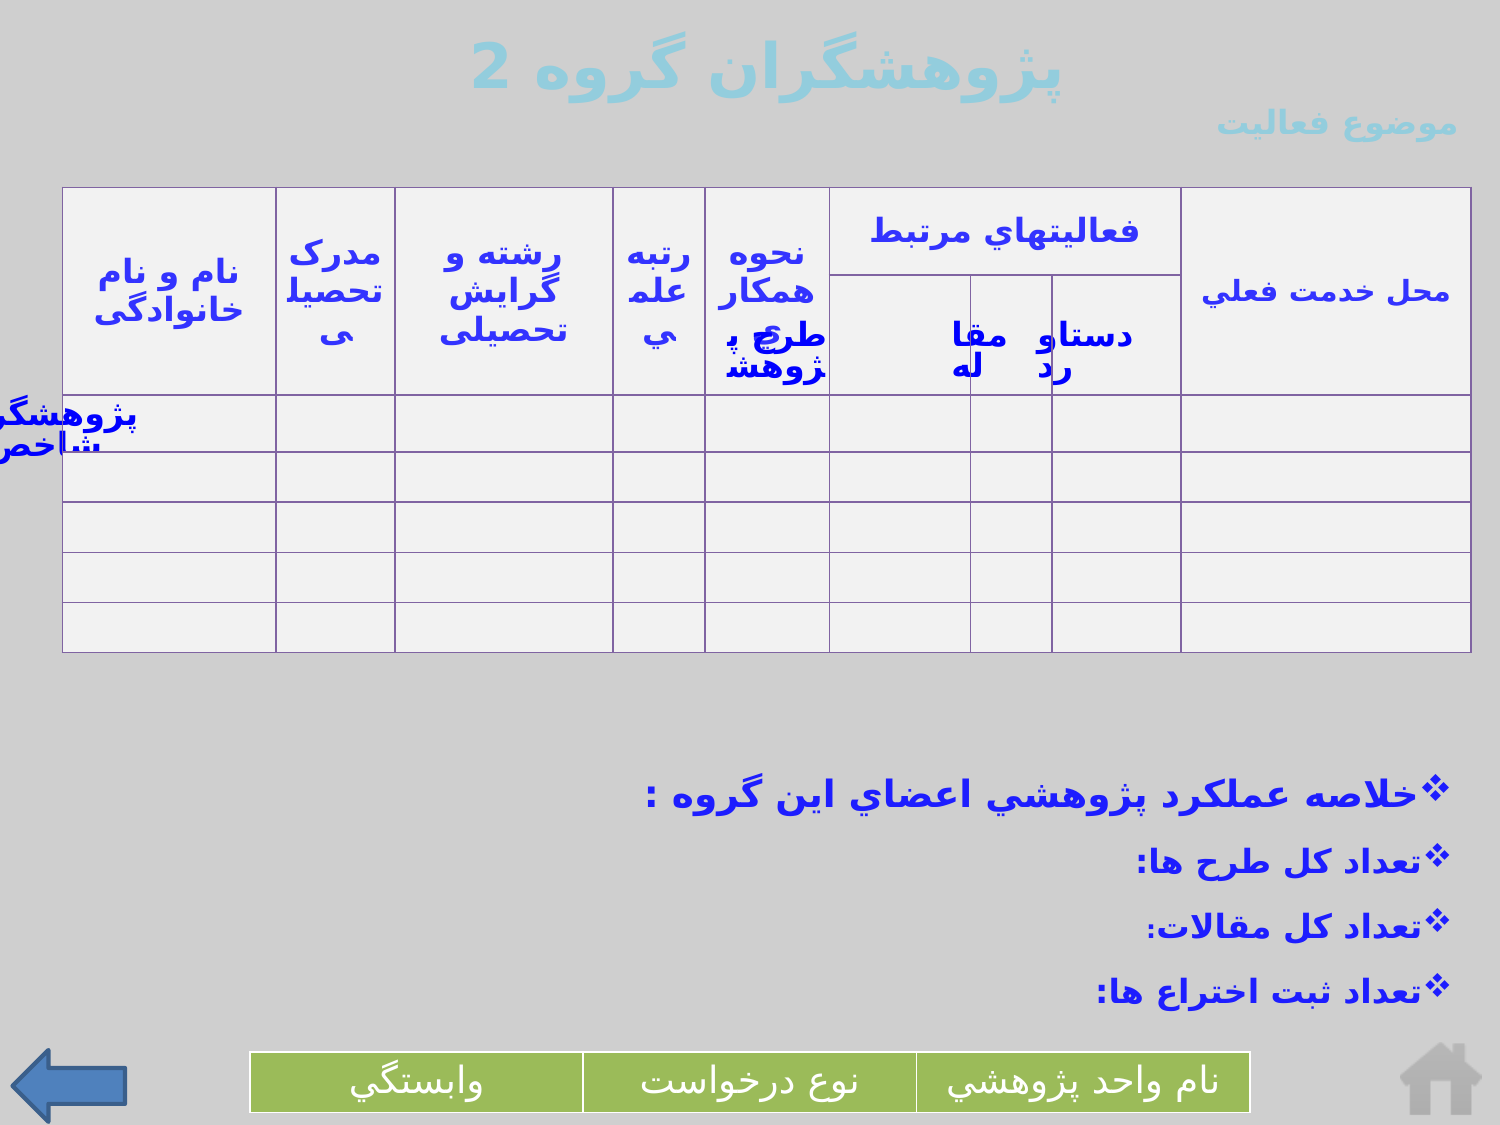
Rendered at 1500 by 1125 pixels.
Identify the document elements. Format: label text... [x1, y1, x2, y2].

table_cell [63, 503, 275, 552]
table_cell [830, 396, 970, 451]
table_cell [706, 553, 829, 602]
table_cell [971, 396, 1051, 451]
table_cell مقاله [971, 276, 1051, 394]
table_cell [1182, 396, 1470, 451]
text_box [0, 0, 1500, 1125]
table_cell [830, 553, 970, 602]
table_cell [277, 453, 394, 501]
table_cell [971, 603, 1051, 652]
table_cell [1053, 603, 1180, 652]
table_cell [706, 396, 829, 451]
table_cell [971, 503, 1051, 552]
table_cell [277, 503, 394, 552]
table_cell [614, 503, 704, 552]
table_header وابستگي [251, 1053, 582, 1112]
table_cell [396, 603, 612, 652]
table_header مدرک تحصیلی [277, 188, 394, 394]
table_header رتبه علمي [614, 188, 704, 394]
table_cell [706, 453, 829, 501]
table_cell [396, 396, 612, 451]
table_cell [1182, 553, 1470, 602]
table_cell [830, 503, 970, 552]
table_header رشته و گرایش تحصیلی [396, 188, 612, 394]
table_cell [396, 503, 612, 552]
table_cell [1182, 603, 1470, 652]
table_header محل خدمت فعلي [1182, 188, 1470, 394]
picture [1399, 1037, 1482, 1119]
table_cell [614, 396, 704, 451]
table_cell پژوهشگر شاخص [63, 396, 275, 451]
table_cell [830, 453, 970, 501]
table_cell طرح پژوهشي [830, 276, 970, 394]
table_cell [706, 603, 829, 652]
table_cell [971, 453, 1051, 501]
table_cell [614, 453, 704, 501]
table_cell [63, 603, 275, 652]
table_cell [1053, 453, 1180, 501]
table_header نحوه همكاري [706, 188, 829, 394]
table_cell [830, 603, 970, 652]
table_cell دستاورد [1053, 276, 1180, 394]
table_cell [63, 453, 275, 501]
table_header نوع درخواست [584, 1053, 916, 1112]
text_box [10, 1048, 128, 1124]
text_box خلاصه عملكرد پژوهشي اعضاي اين گروه : تعداد كل طرح ها: تعداد كل مقالات: تعداد ثبت اختراع ها: [37, 762, 1468, 1018]
table_cell [614, 553, 704, 602]
table_cell [1182, 503, 1470, 552]
table_cell [971, 553, 1051, 602]
table_cell [706, 503, 829, 552]
table_header نام واحد پژوهشي [917, 1053, 1249, 1112]
table_cell [396, 553, 612, 602]
table_cell [1182, 453, 1470, 501]
table_header فعاليتهاي مرتبط [830, 188, 1180, 274]
table_cell [614, 603, 704, 652]
table_cell [1053, 396, 1180, 451]
table_cell [63, 553, 275, 602]
table_cell [1053, 503, 1180, 552]
text_box پژوهشگران گروه 2 موضوع فعاليت [61, 18, 1474, 149]
table_cell [277, 553, 394, 602]
table_header نام و نام خانوادگی [63, 188, 275, 394]
table_cell [396, 453, 612, 501]
table_cell [1053, 553, 1180, 602]
table_cell [277, 603, 394, 652]
table_cell [277, 396, 394, 451]
